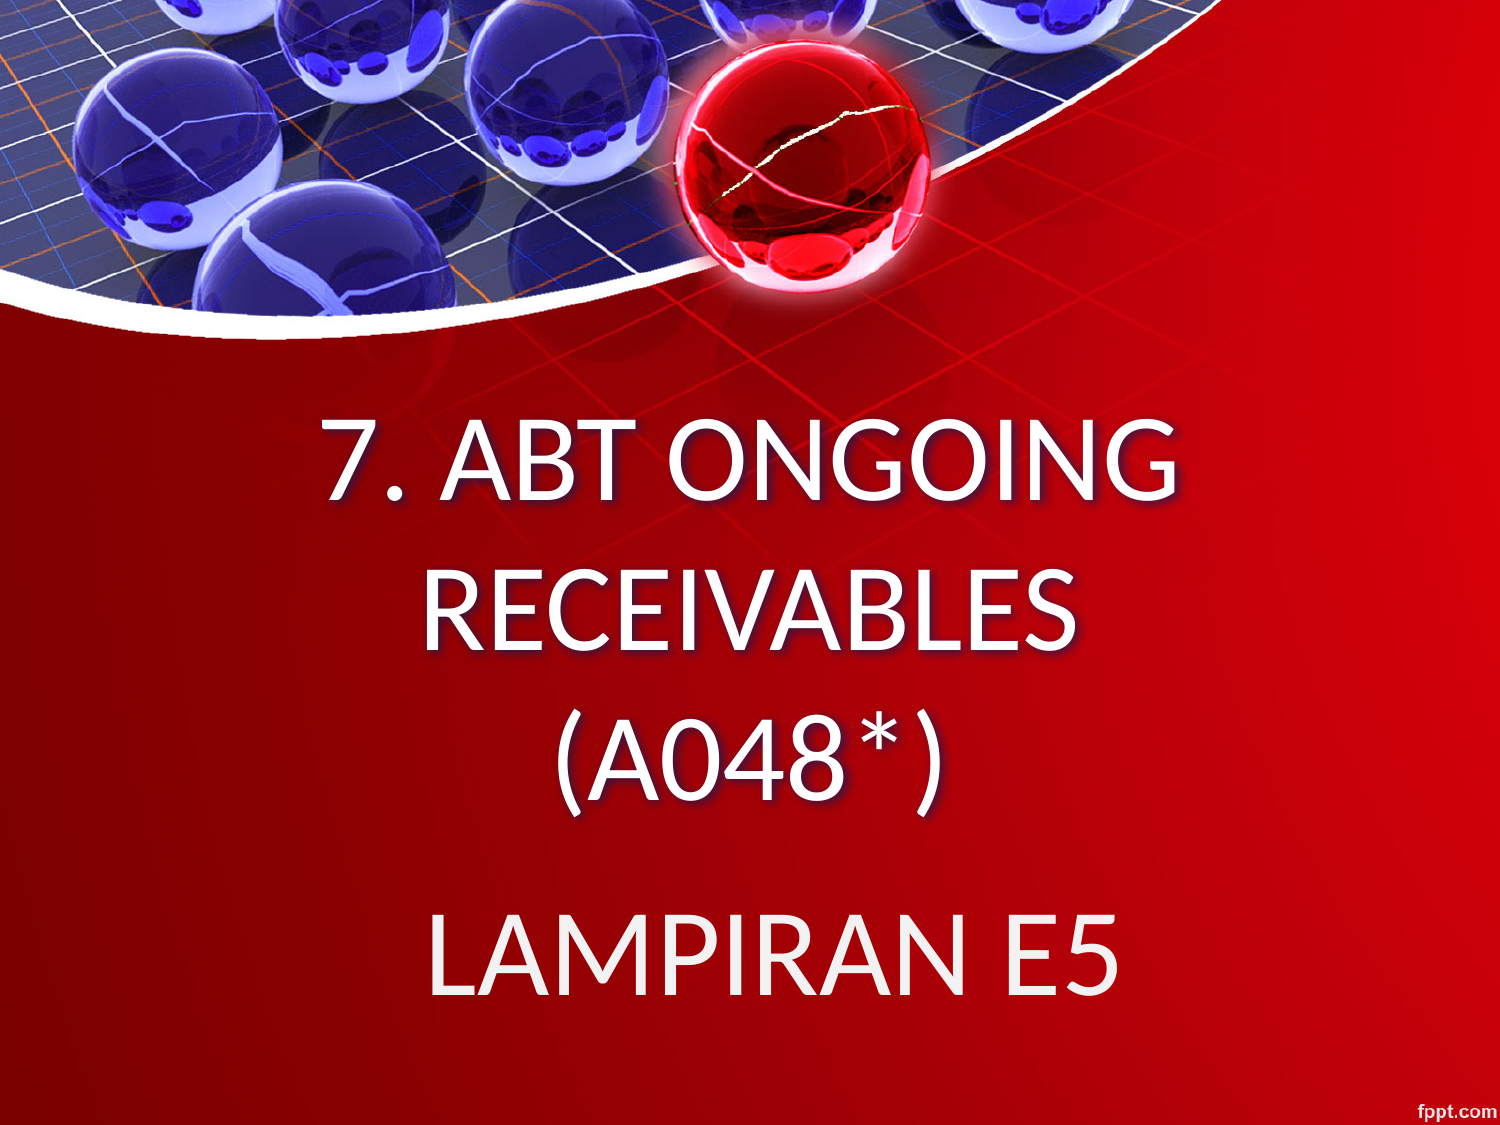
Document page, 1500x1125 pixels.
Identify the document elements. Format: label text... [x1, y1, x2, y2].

title 7. ABT ONGOING RECEIVABLES (A048*) [23, 537, 1475, 663]
picture [0, 0, 1500, 1125]
subtitle LAMPIRAN E5 [98, 863, 1452, 964]
